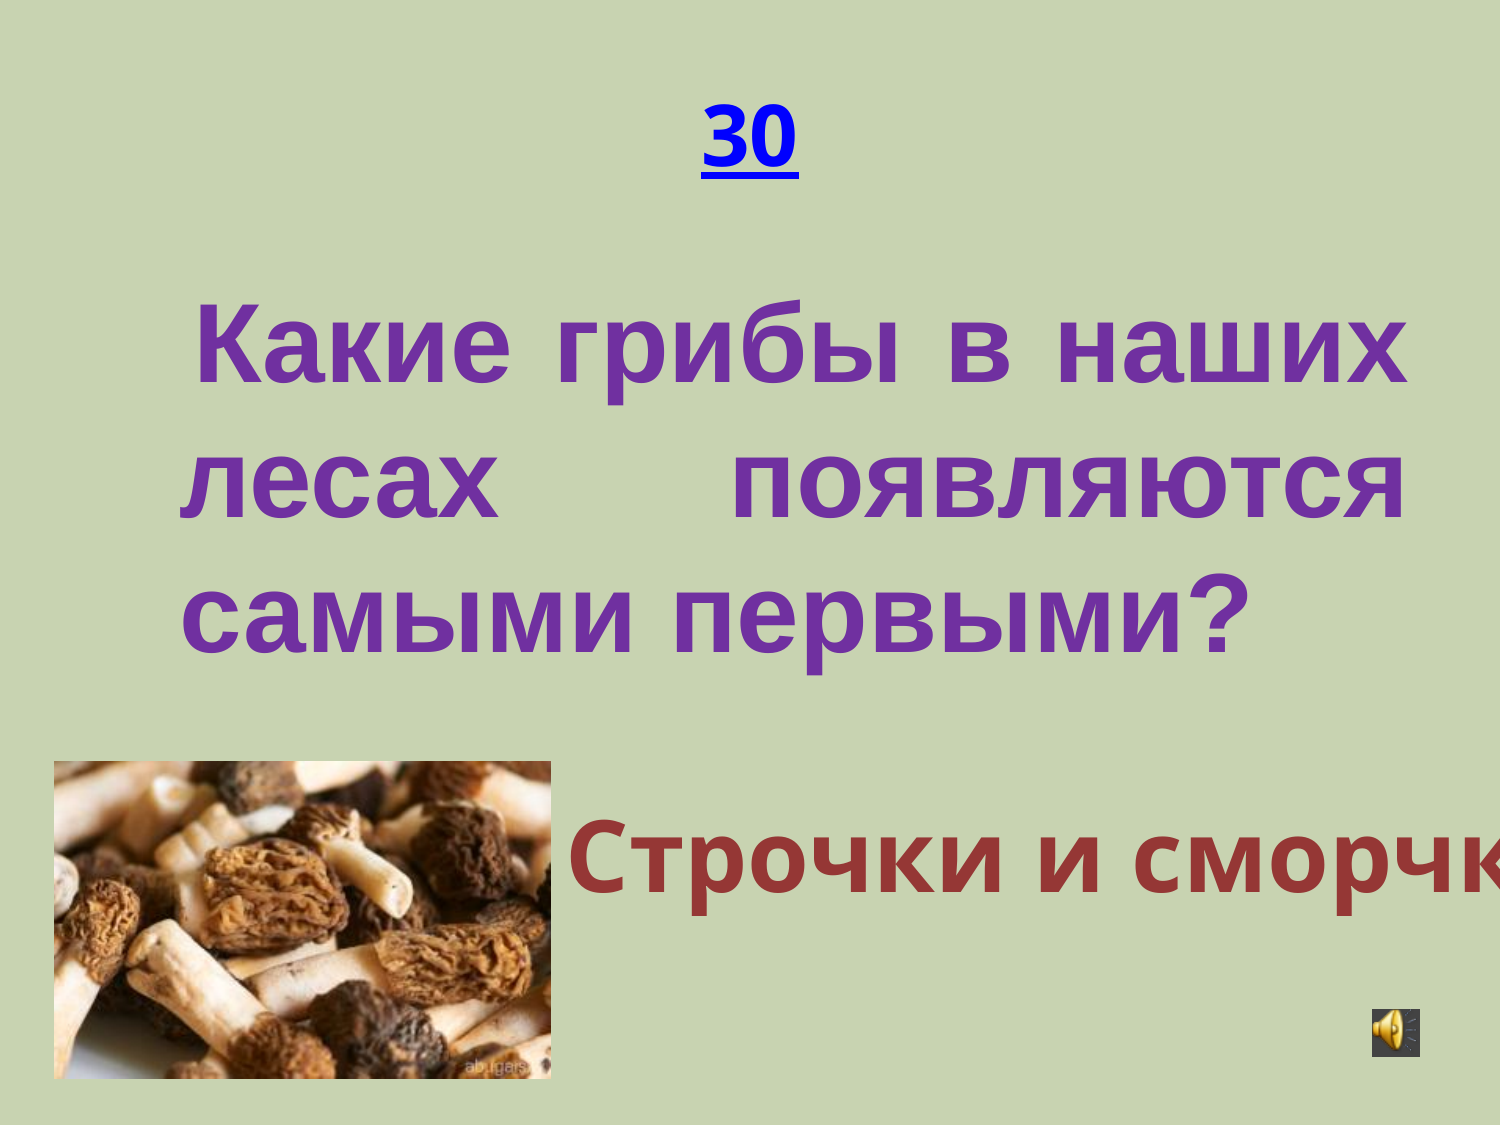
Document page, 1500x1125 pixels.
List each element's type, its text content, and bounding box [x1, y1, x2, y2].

list Какие грибы в наших лесах появляются самыми первыми? [75, 262, 1425, 551]
picture [54, 761, 551, 1080]
text_box Строчки и сморчки [556, 785, 1500, 920]
title 30 [75, 45, 1425, 233]
picture [1371, 1007, 1422, 1058]
